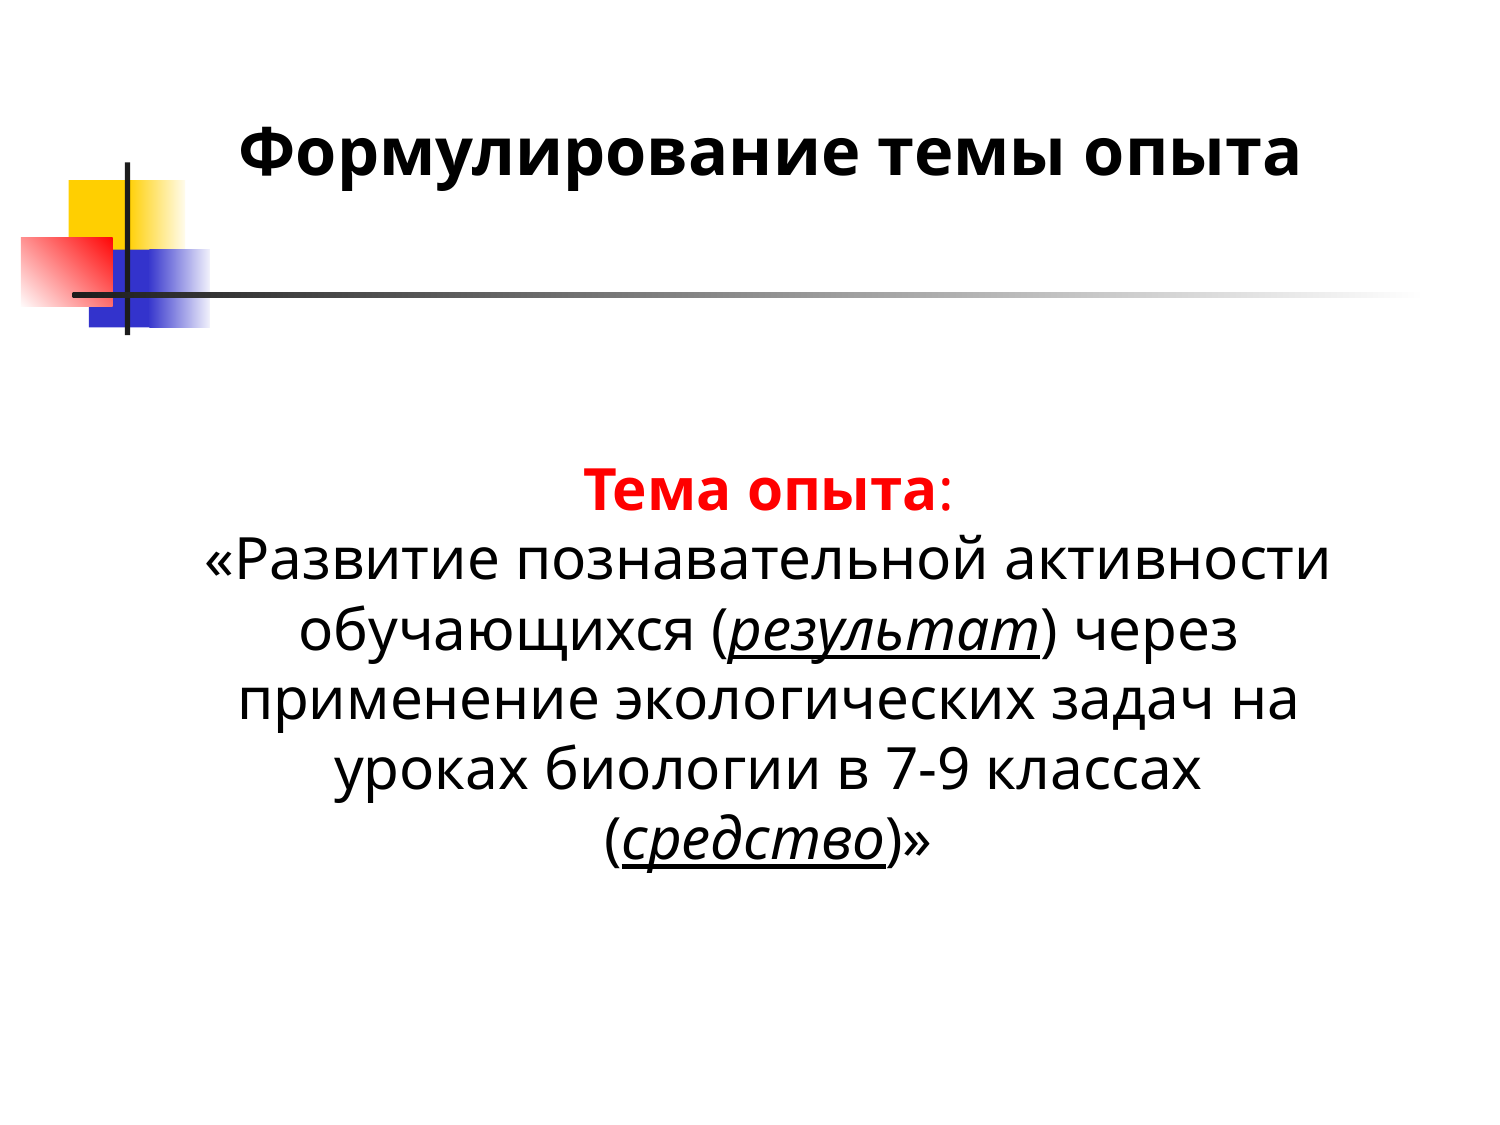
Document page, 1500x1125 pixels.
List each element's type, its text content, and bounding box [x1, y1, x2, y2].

text_box Тема опыта: «Развитие познавательной активности обучающихся (результат) через применение экологических задач на уроках биологии в 7-9 классах (средство)» [177, 444, 1360, 879]
text_box Формулирование темы опыта [180, 101, 1362, 197]
